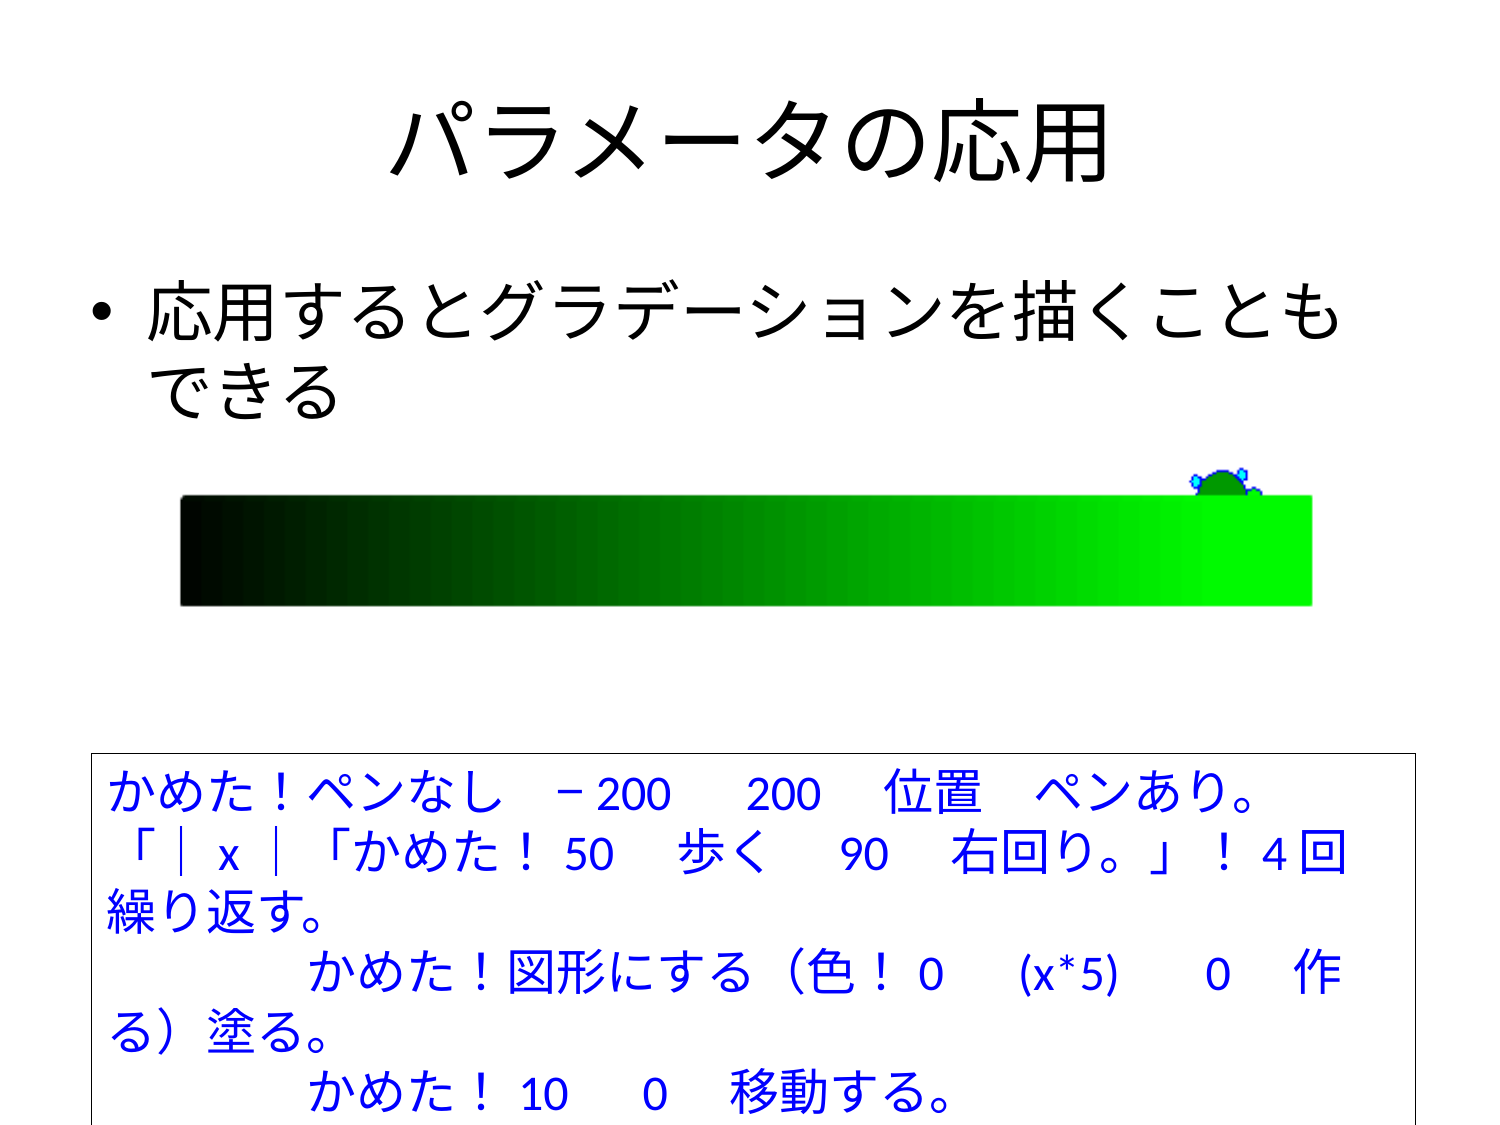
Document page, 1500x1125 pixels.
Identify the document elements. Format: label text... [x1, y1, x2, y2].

title パラメータの応用 [75, 45, 1425, 233]
list 応用するとグラデーションを描くこともできる [75, 262, 1425, 1005]
text_box かめた！ペンなし −200 200 位置 ペンあり。 「｜x｜「かめた！50 歩く 90 右回り。」！4回 繰り返す。 かめた！図形にする（色！0 (x*5) 0 作る）塗る。 かめた！10 0 移動する。 」！50回 繰り返す。 [91, 753, 1416, 1125]
picture [133, 435, 1367, 657]
